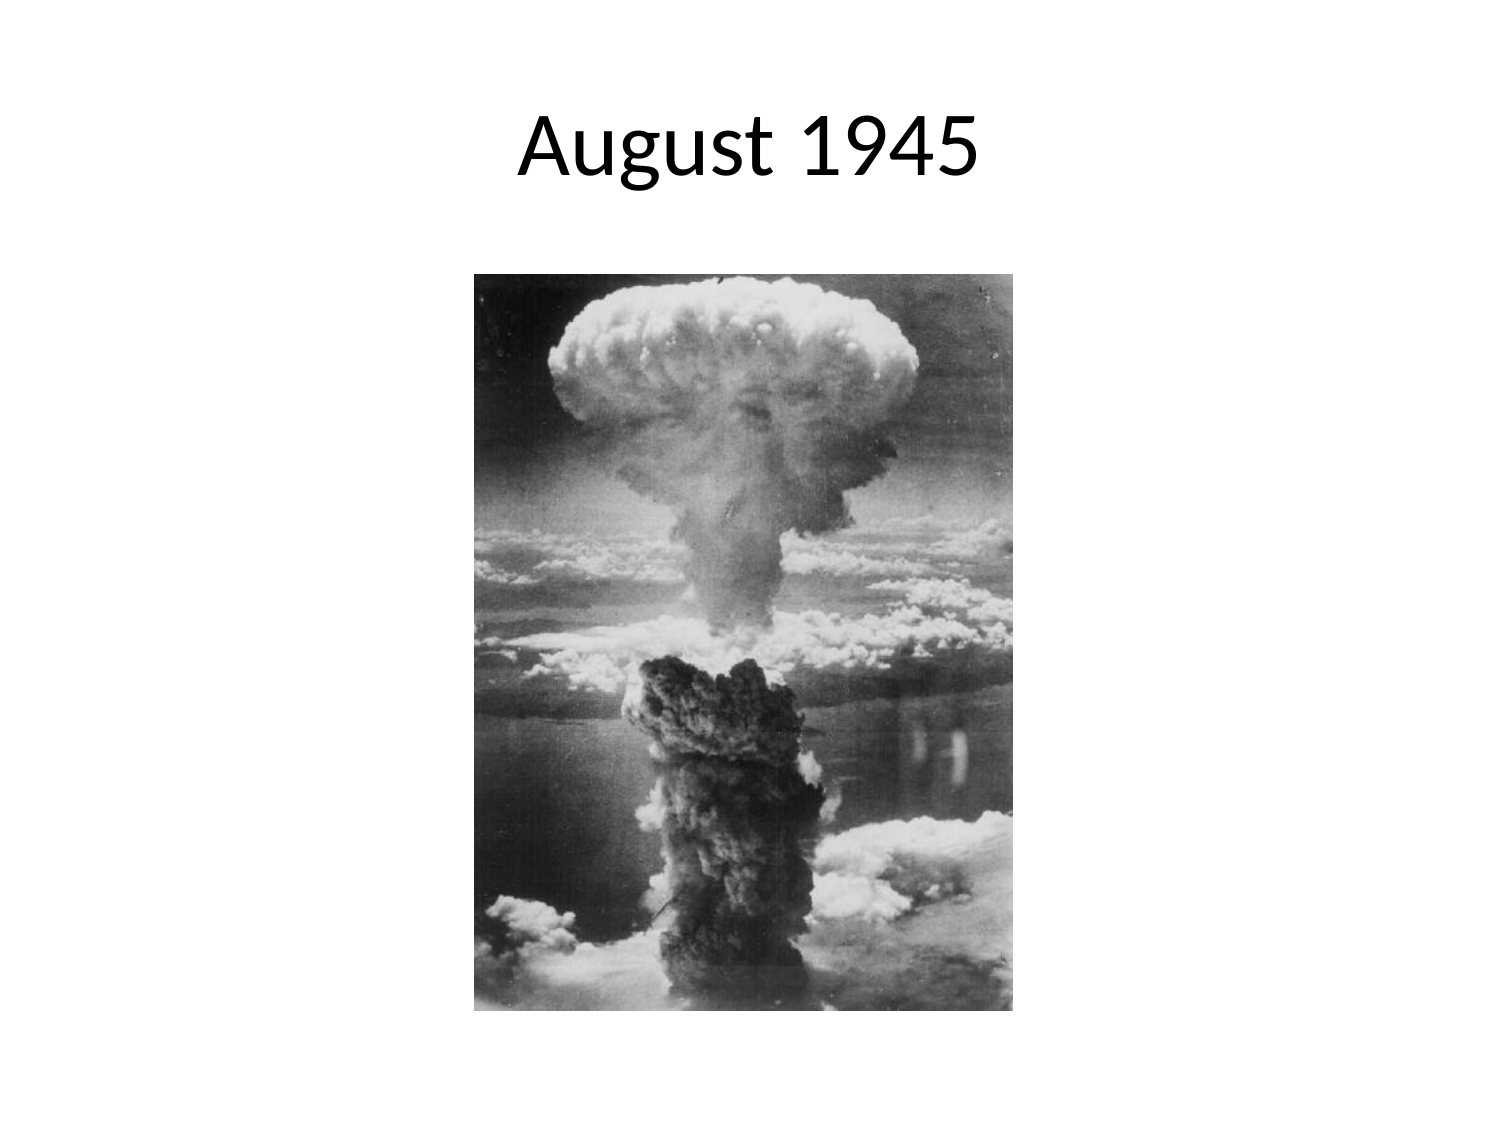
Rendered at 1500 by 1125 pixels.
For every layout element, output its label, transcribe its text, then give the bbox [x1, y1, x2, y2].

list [474, 274, 1013, 1011]
title August 1945 [75, 45, 1425, 233]
